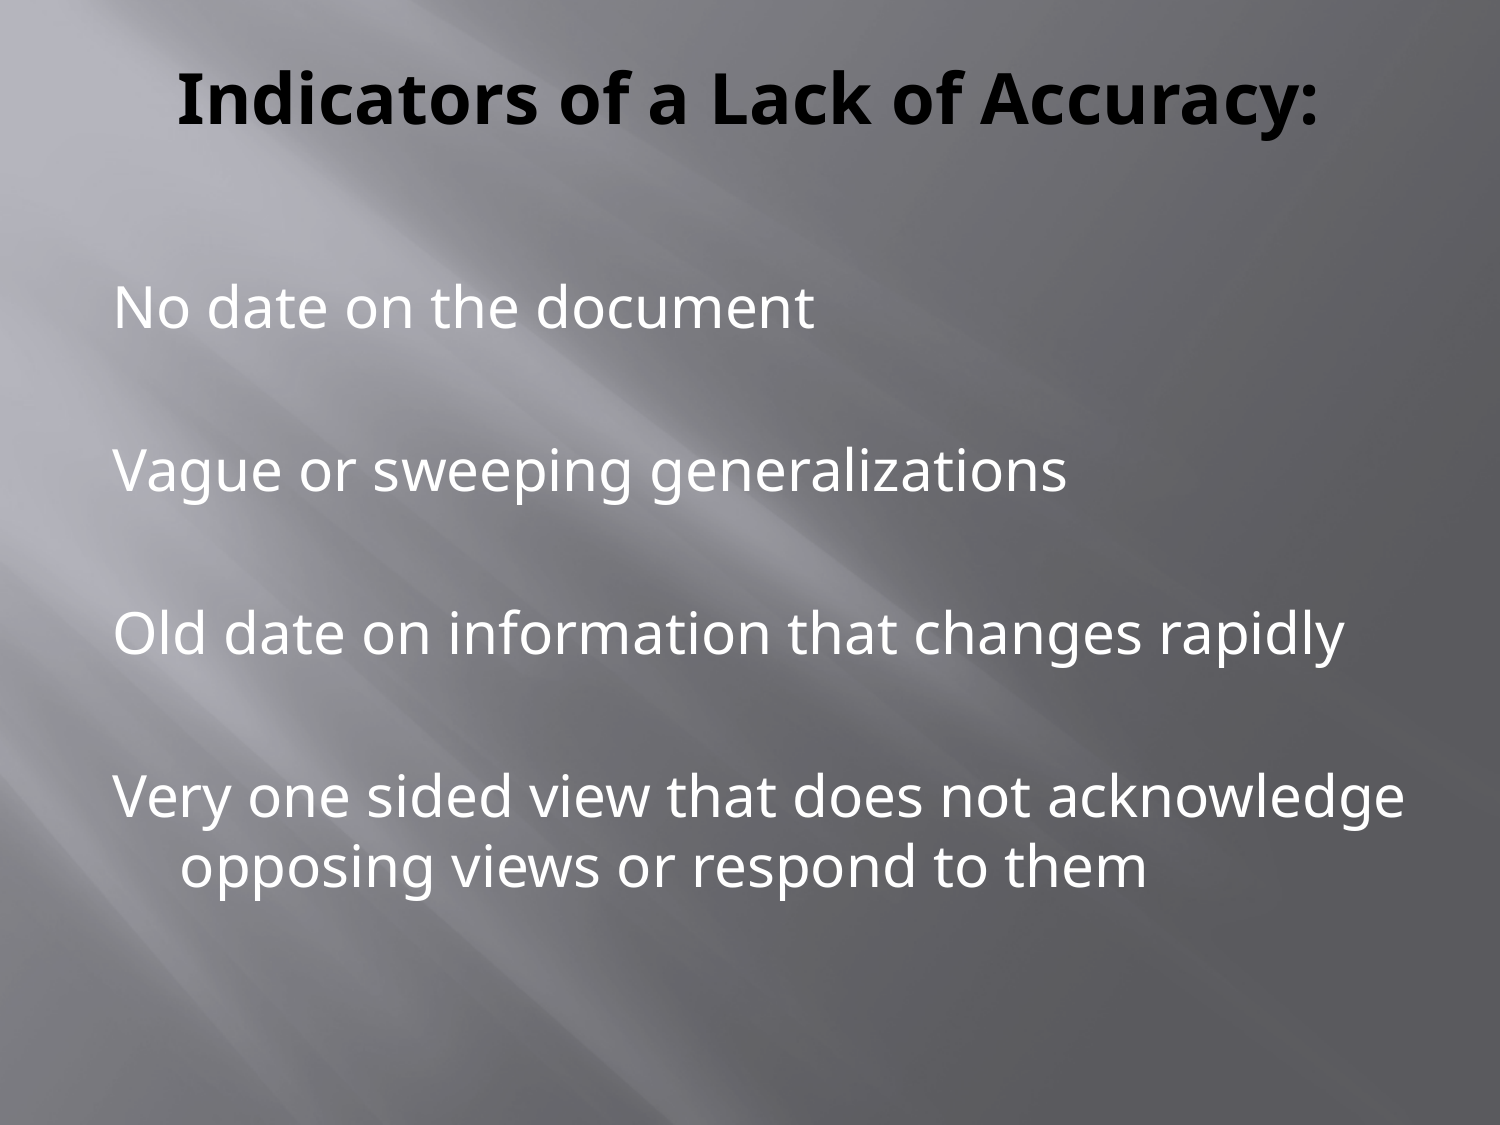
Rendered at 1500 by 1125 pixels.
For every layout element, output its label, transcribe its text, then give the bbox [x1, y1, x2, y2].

list No date on the document Vague or sweeping generalizations Old date on information that changes rapidly Very one sided view that does not acknowledge opposing views or respond to them [75, 262, 1425, 1035]
title Indicators of a Lack of Accuracy: [75, 45, 1425, 233]
